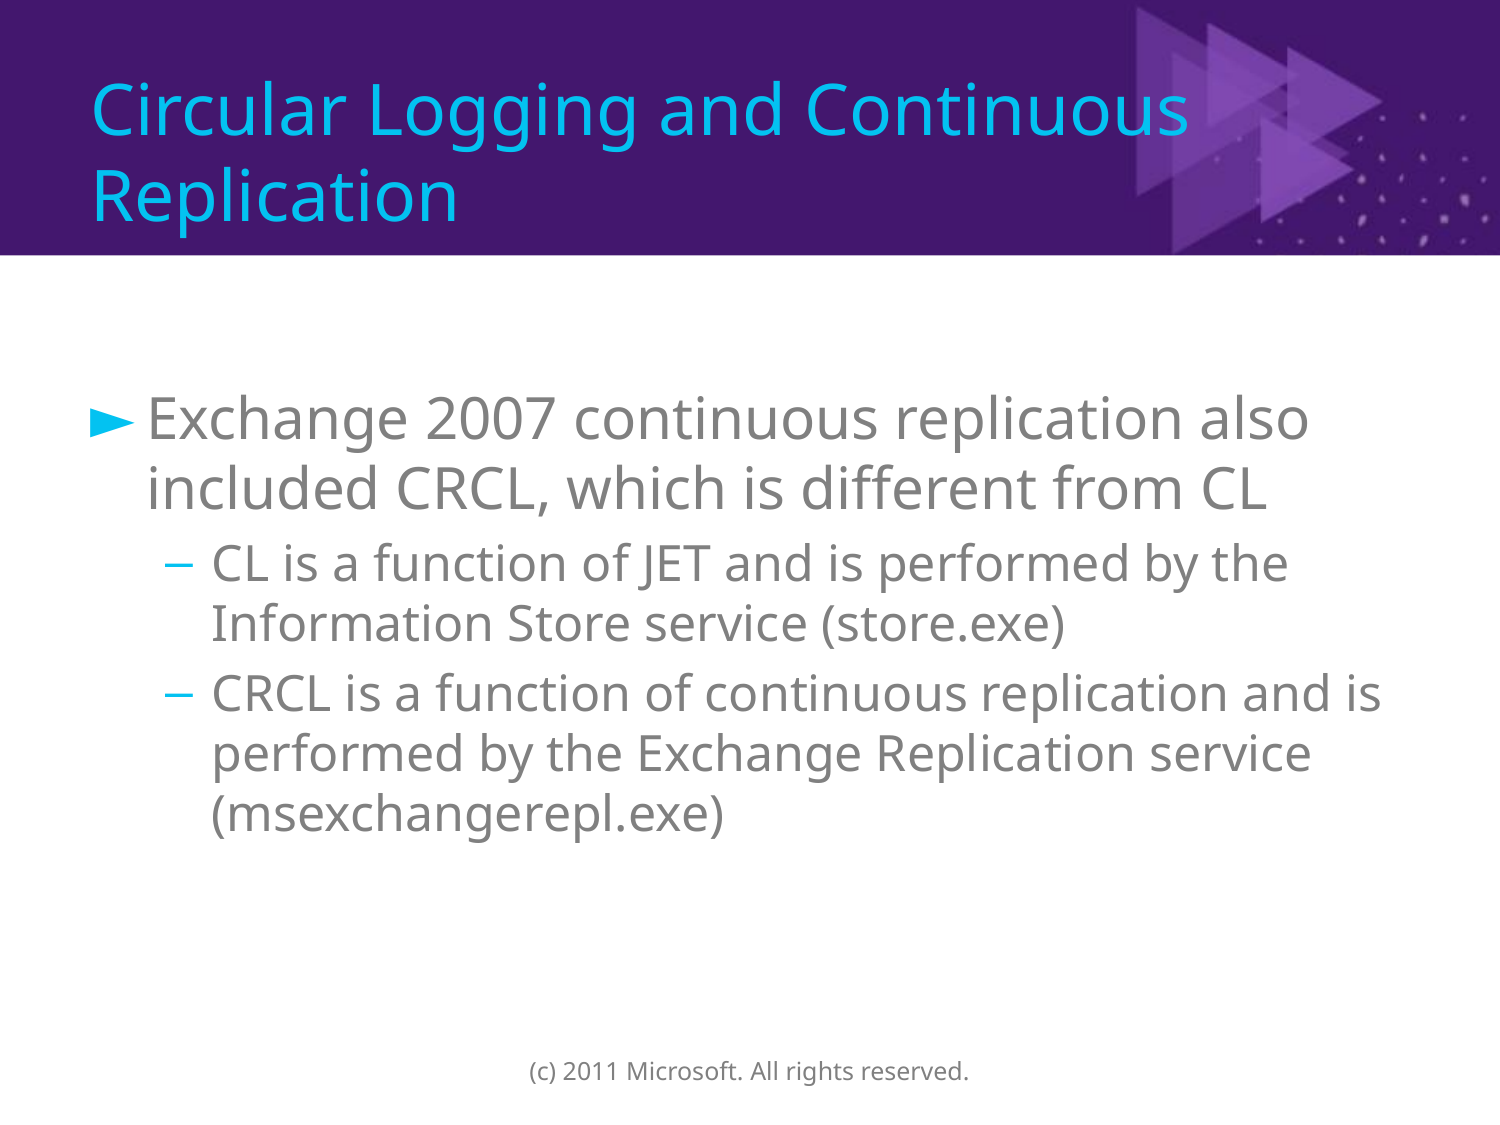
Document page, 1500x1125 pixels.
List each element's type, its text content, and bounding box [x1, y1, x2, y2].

title Circular Logging and Continuous Replication [75, 56, 1425, 244]
footer (c) 2011 Microsoft. All rights reserved. [512, 1042, 988, 1103]
list Exchange 2007 continuous replication also included CRCL, which is different from CL CL is a function of JET and is performed by the Information Store service (store.exe) CRCL is a function of continuous replication and is performed by the Exchange Replication service (msexchangerepl.exe) [75, 373, 1425, 1005]
picture [0, 0, 1500, 255]
